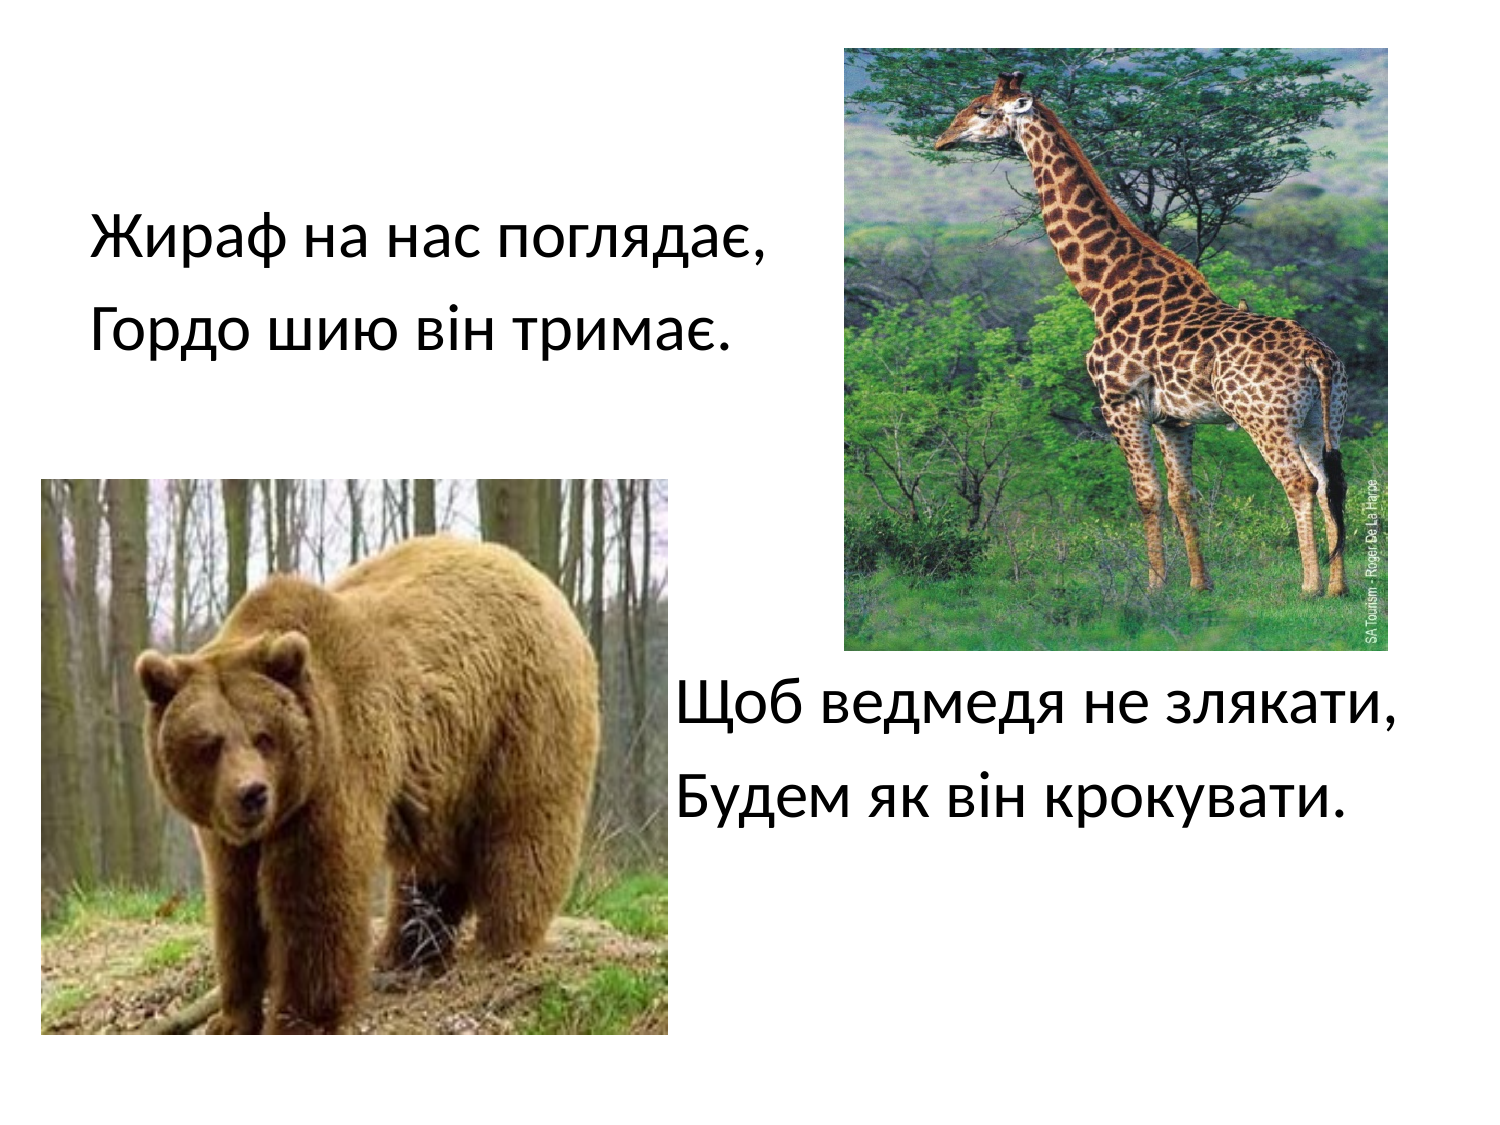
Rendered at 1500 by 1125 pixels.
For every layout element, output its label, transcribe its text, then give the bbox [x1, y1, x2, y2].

picture [844, 48, 1389, 652]
list Жираф на нас поглядає, Гордо шию він тримає. Щоб ведмедя не злякати, Будем як він крокувати. [75, 90, 1425, 1005]
picture [41, 479, 668, 1036]
